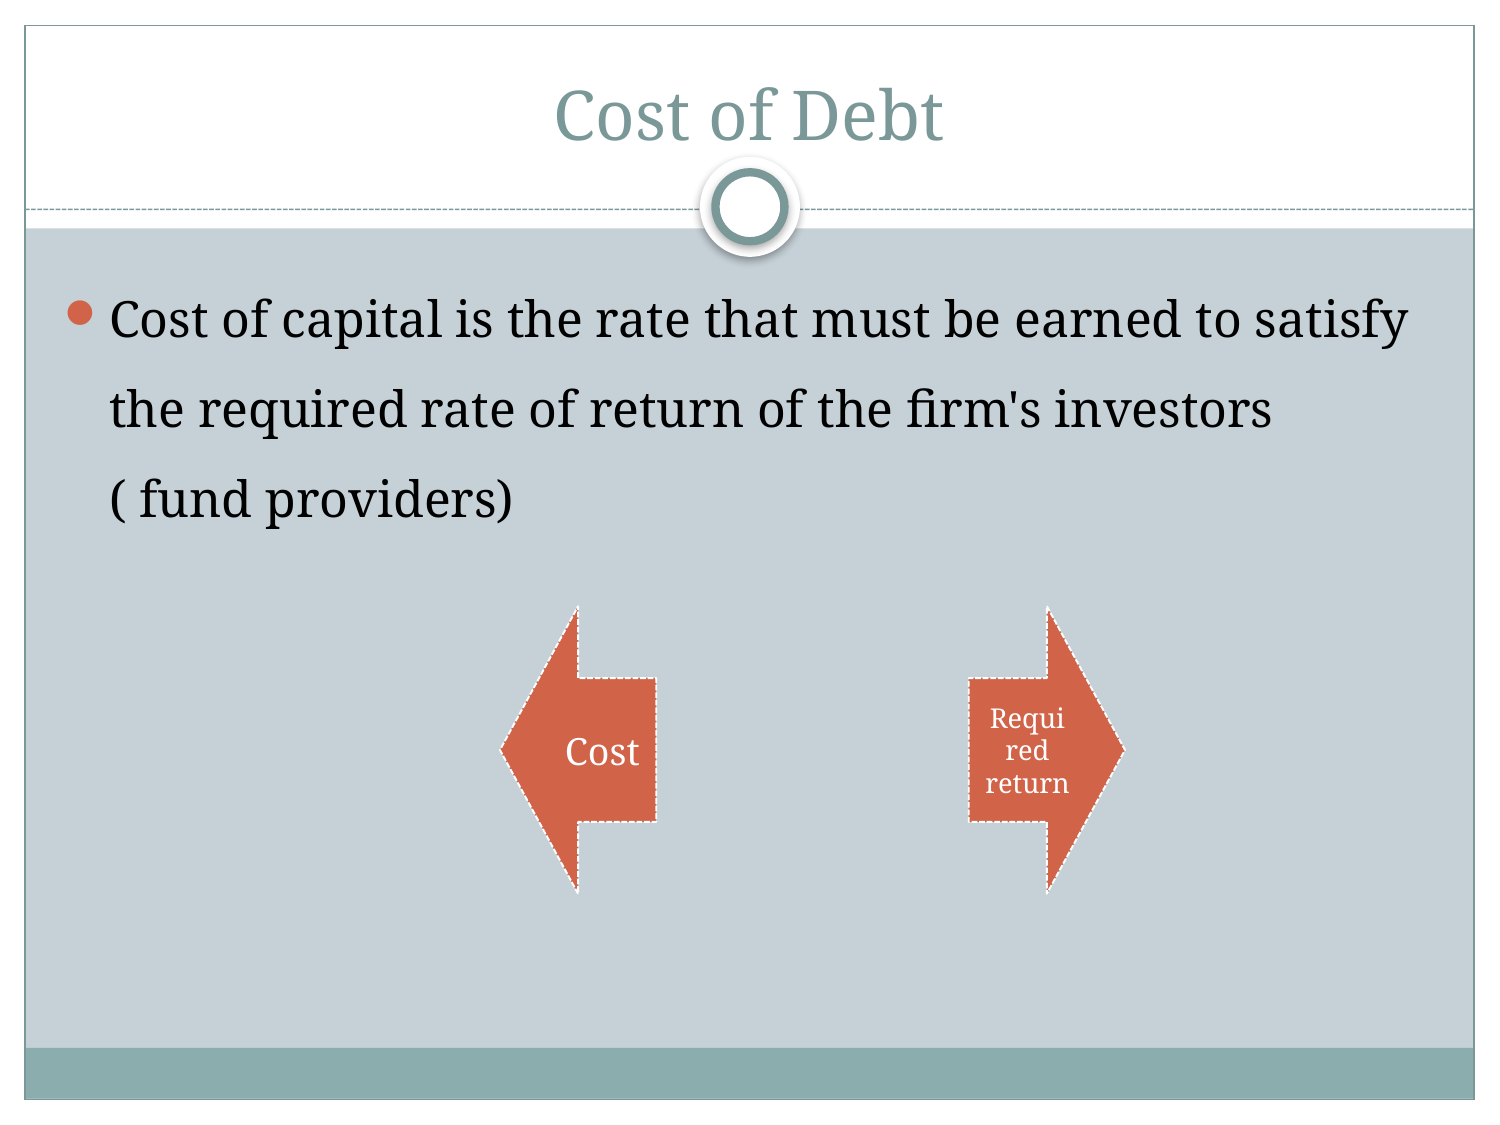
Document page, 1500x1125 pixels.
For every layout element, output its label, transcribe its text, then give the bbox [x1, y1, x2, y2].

list Cost of capital is the rate that must be earned to satisfy the required rate of return of the firm's investors ( fund providers) [49, 250, 1445, 1001]
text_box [237, 437, 1388, 1063]
title Cost of Debt [49, 37, 1450, 162]
